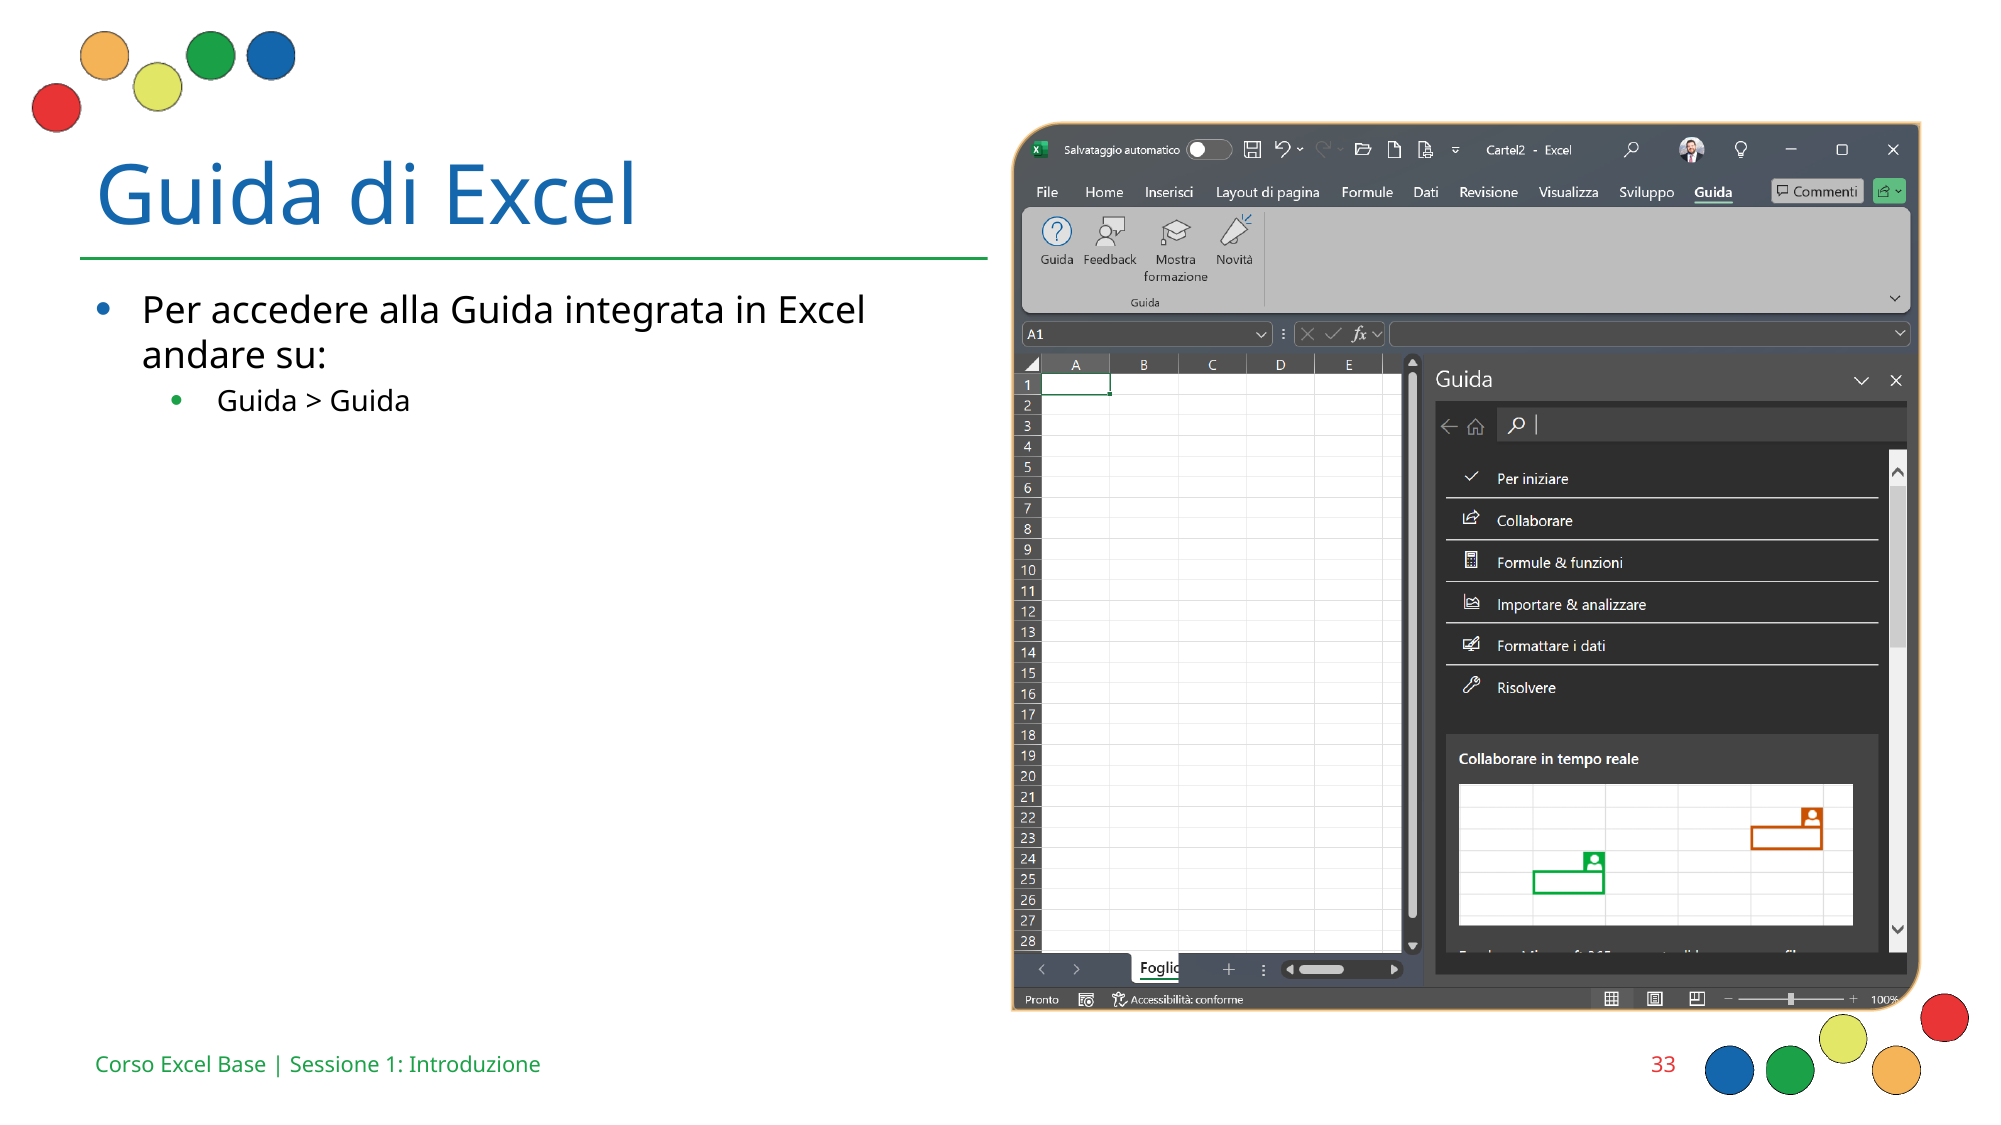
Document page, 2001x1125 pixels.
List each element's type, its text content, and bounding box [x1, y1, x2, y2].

picture [29, 30, 295, 135]
slide_number 33 [1583, 1035, 1692, 1096]
footer Corso Excel Base | Sessione 1: Introduzione [80, 1035, 1571, 1096]
title Guida di Excel [80, 123, 988, 259]
picture [1012, 122, 1971, 1096]
list Per accedere alla Guida integrata in Excel andare su: Guida > Guida [80, 278, 988, 1011]
